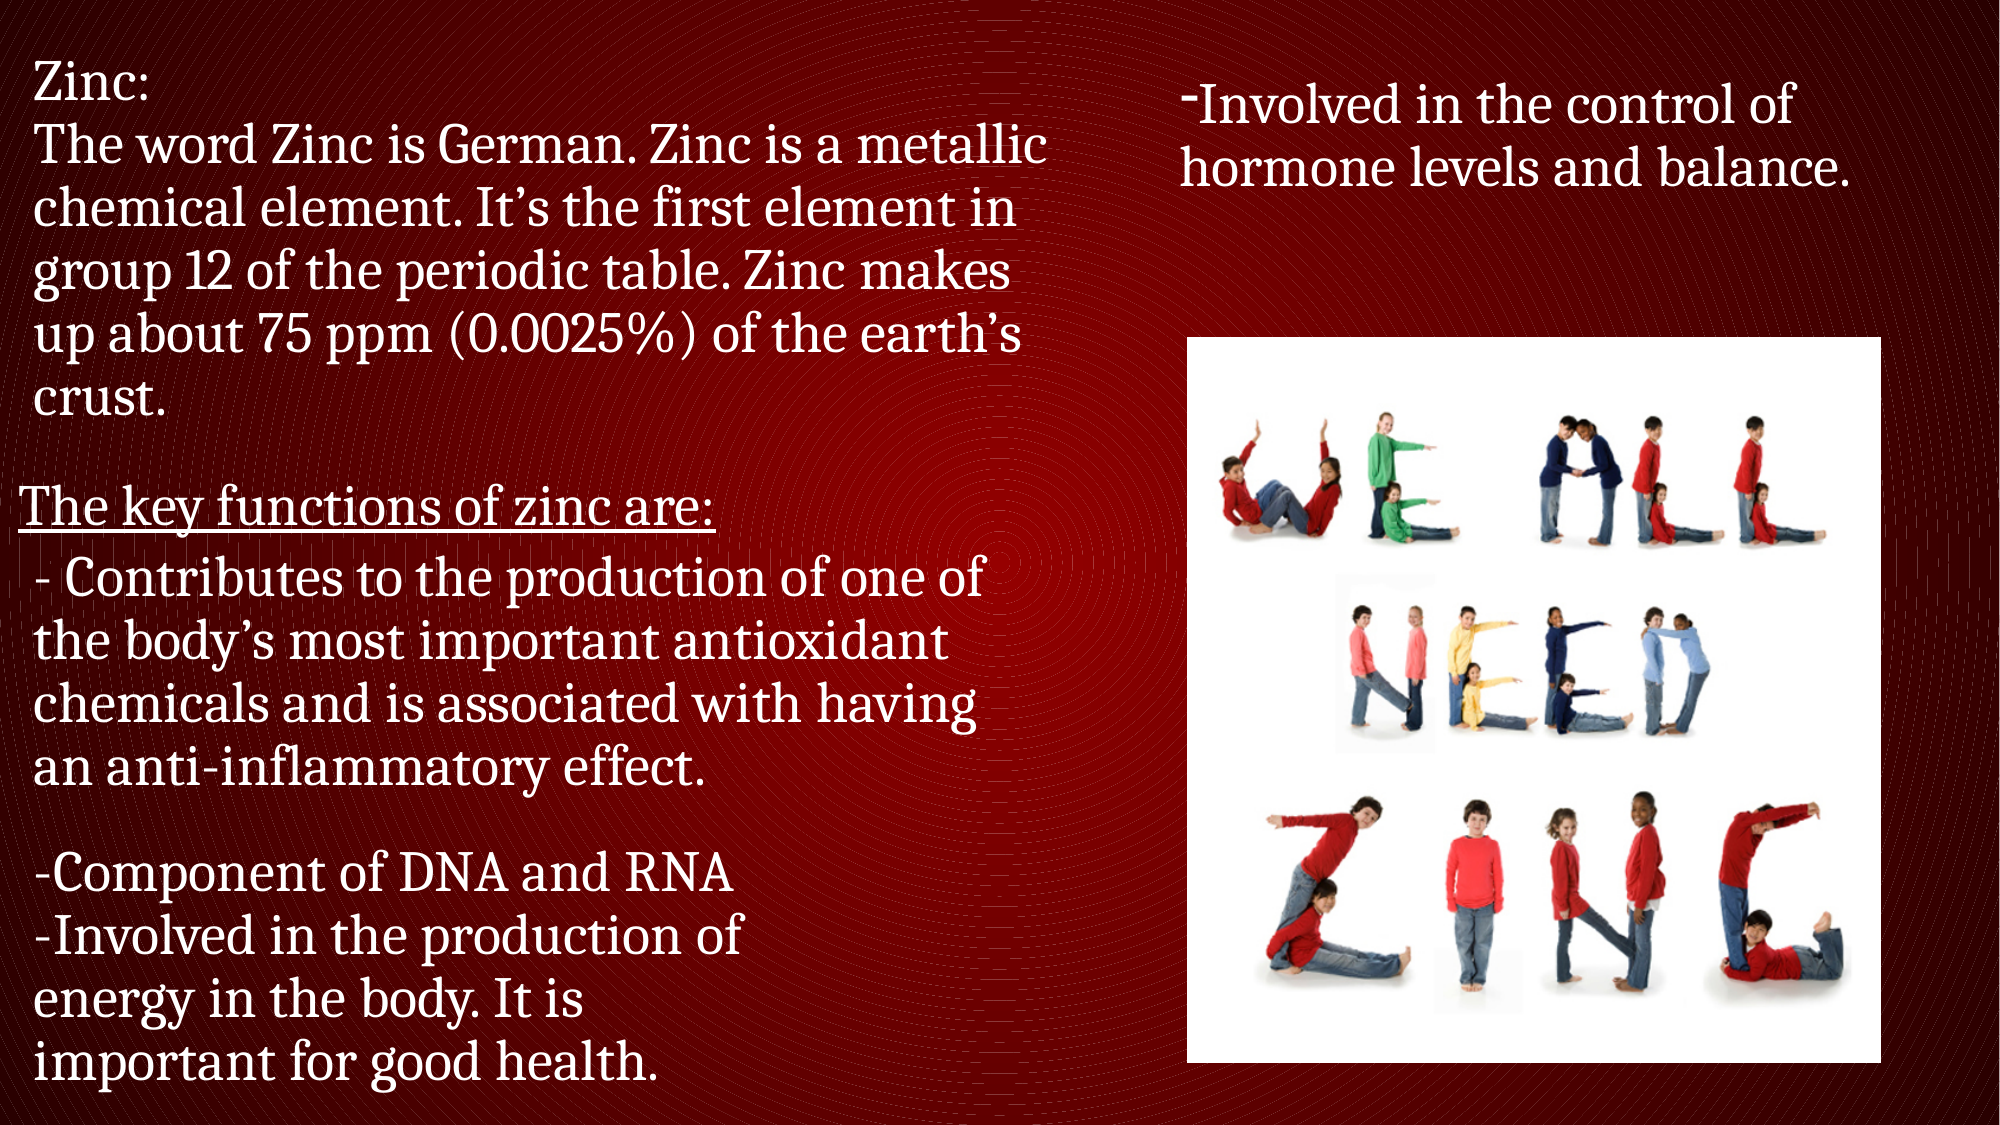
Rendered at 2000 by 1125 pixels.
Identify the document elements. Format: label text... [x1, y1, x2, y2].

text_box Involved in the control of hormone levels and balance. [1165, 66, 1898, 270]
picture [1186, 336, 1881, 1063]
text_box - Contributes to the production of one of the body’s most important antioxidant chemicals and is associated with having an anti-inflammatory effect. [19, 539, 1059, 806]
text_box -Component of DNA and RNA -Involved in the production of energy in the body. It is important for good health. [19, 834, 847, 1101]
text_box Zinc: The word Zinc is German. Zinc is a metallic chemical element. It’s the first element in group 12 of the periodic table. Zinc makes up about 75 ppm (0.0025%) of the earth’s crust. [19, 42, 1095, 436]
text_box The key functions of zinc are: [3, 468, 1032, 616]
